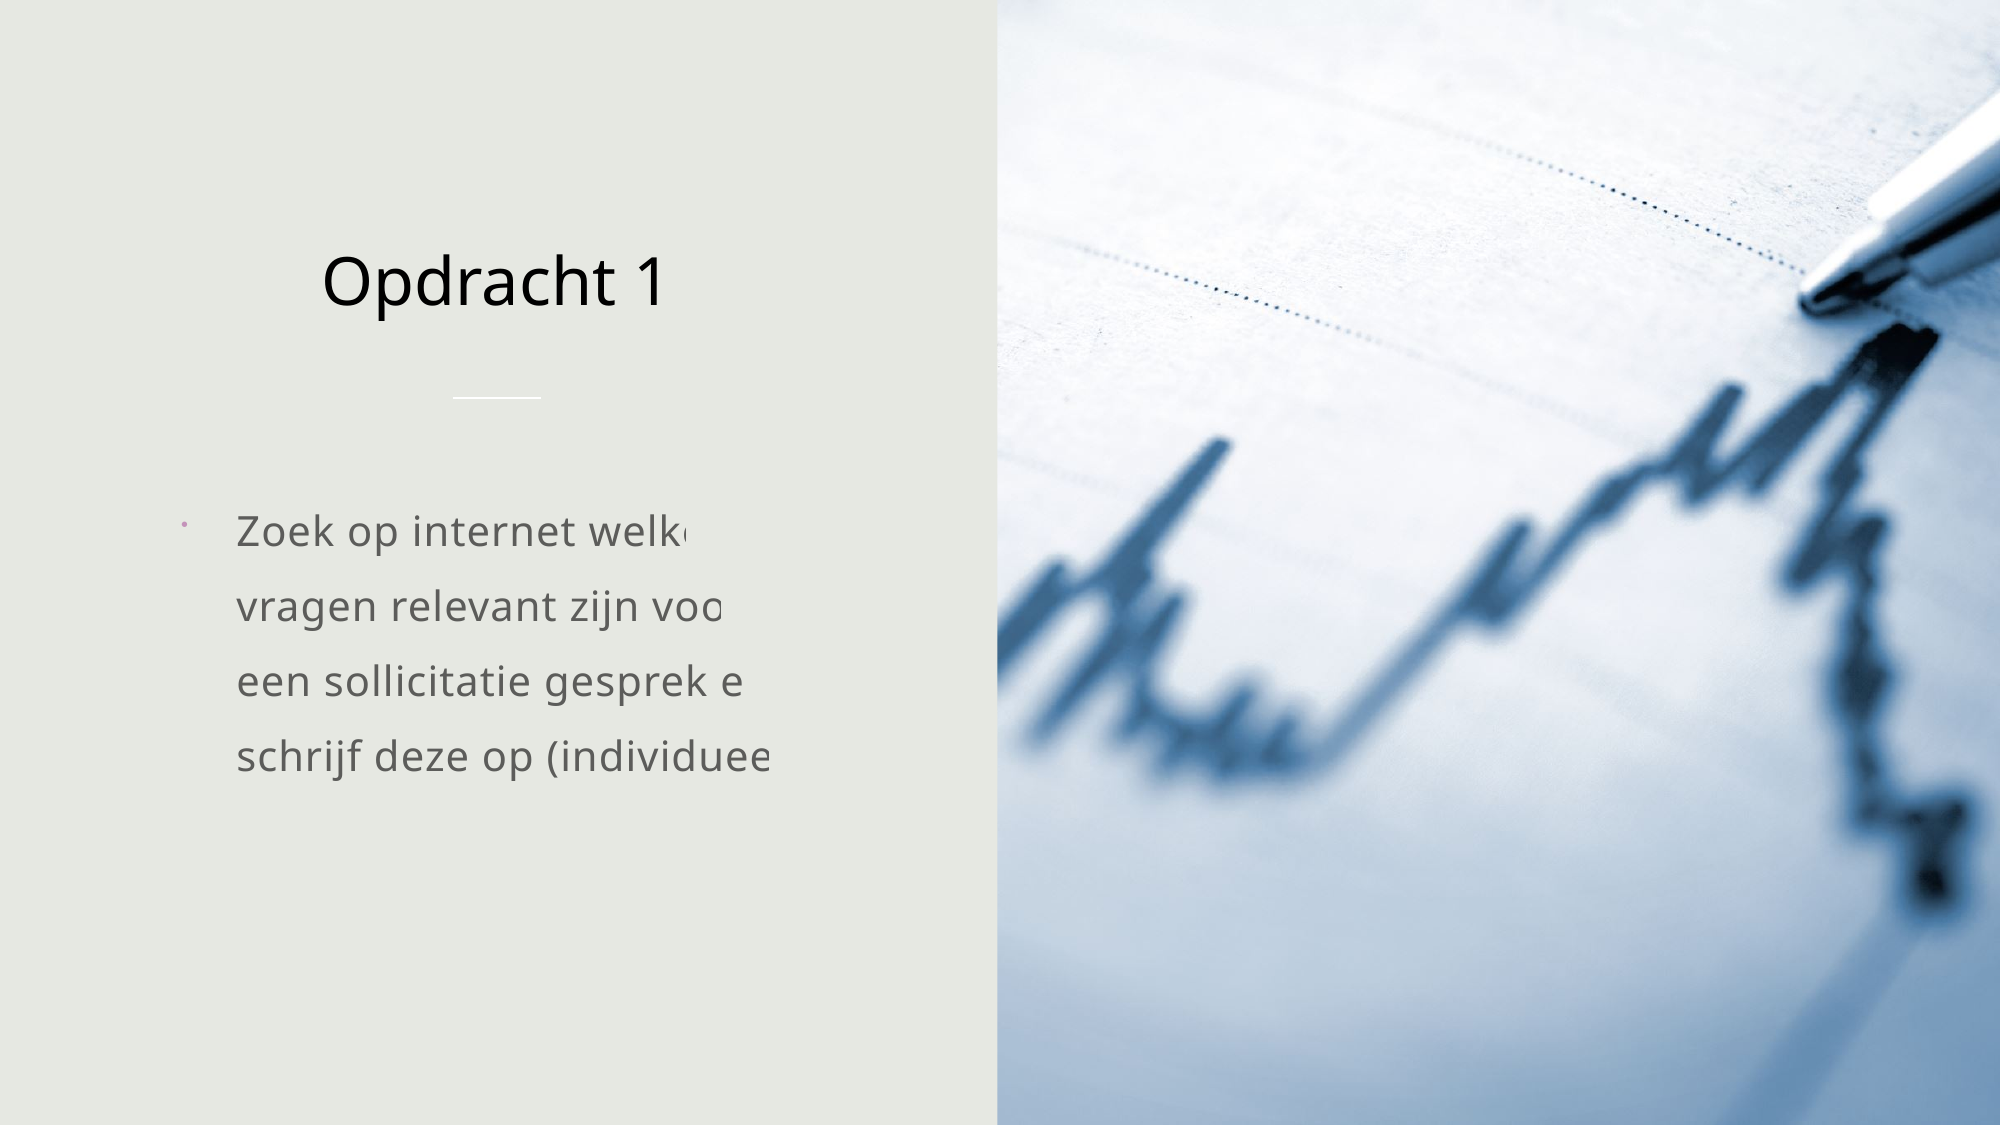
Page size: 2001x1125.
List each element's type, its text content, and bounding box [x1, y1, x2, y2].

text_box [0, 0, 997, 1125]
title Opdracht 1 [162, 87, 832, 327]
picture [997, 0, 2000, 1125]
list Zoek op internet welke vragen relevant zijn voor een sollicitatie gesprek en schrijf deze op (individueel) [162, 471, 832, 948]
